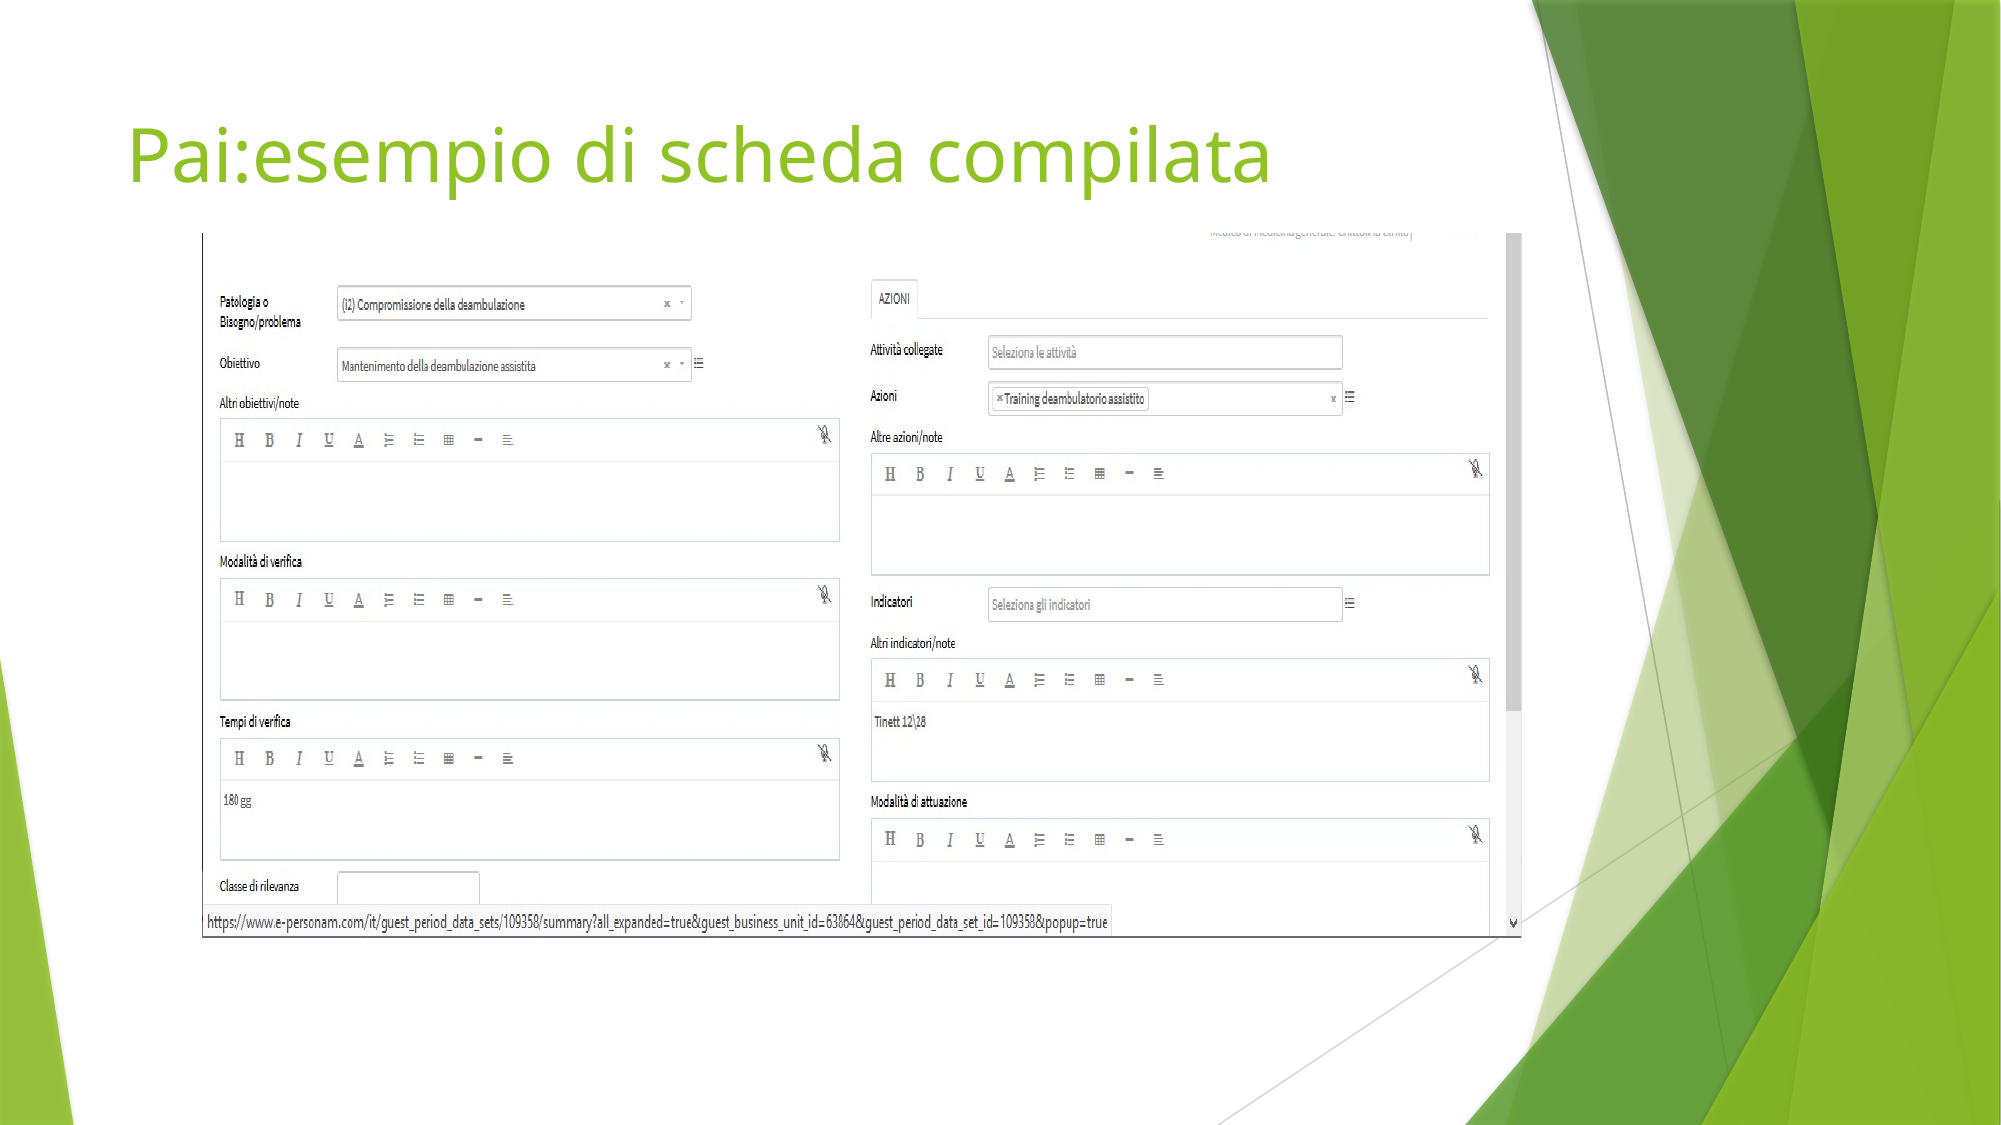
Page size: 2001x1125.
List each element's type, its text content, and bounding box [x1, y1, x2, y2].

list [198, 233, 1522, 939]
title Pai:esempio di scheda compilata [111, 99, 1522, 317]
